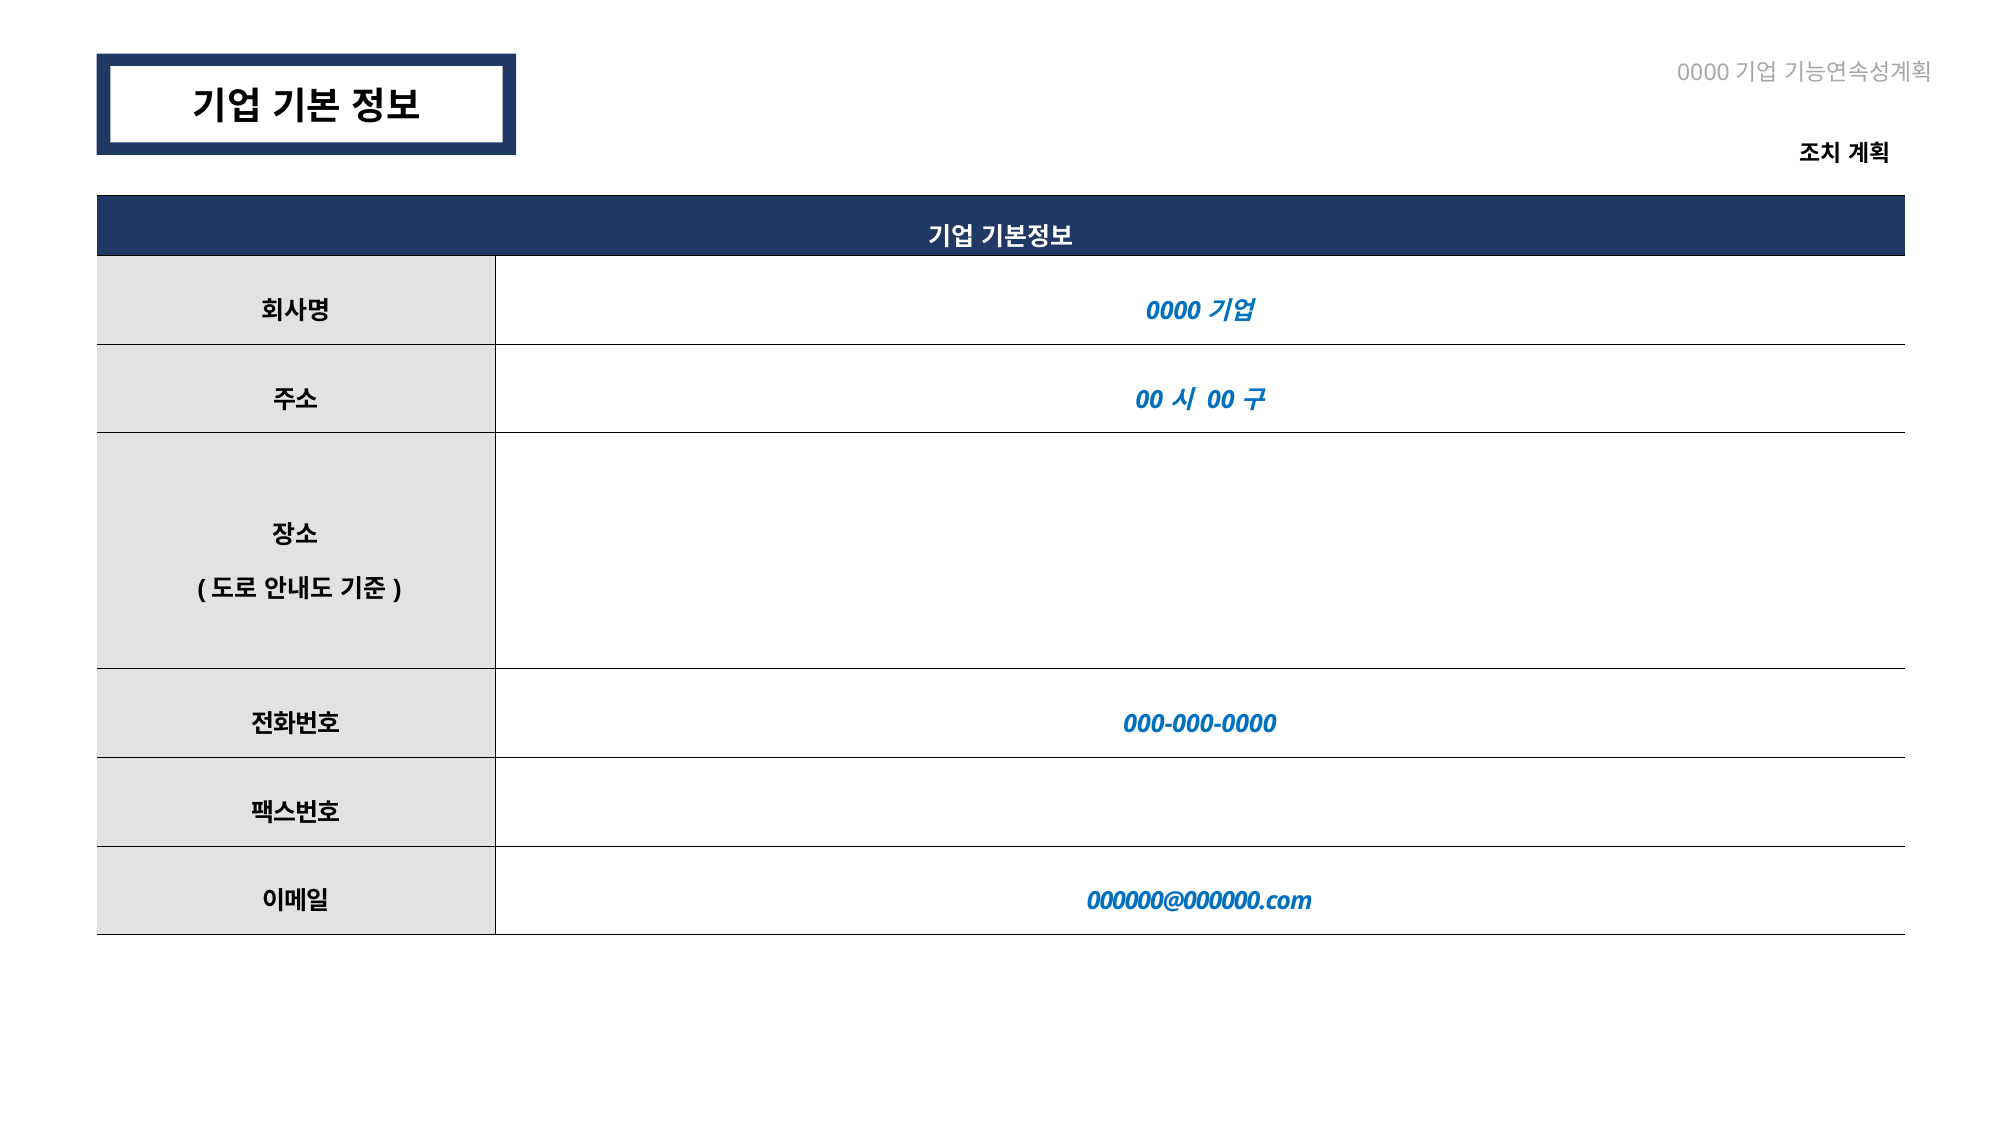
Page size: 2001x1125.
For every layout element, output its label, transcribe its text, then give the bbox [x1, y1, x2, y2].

table_cell 팩스번호 [97, 758, 495, 846]
table_cell 000000@000000.com [496, 847, 1905, 934]
table_cell 주소 [97, 345, 495, 432]
table_cell 000-000-0000 [496, 669, 1905, 757]
table_cell 회사명 [97, 256, 495, 344]
text_box 조치 계획 [1784, 130, 1906, 173]
table_cell [496, 758, 1905, 846]
table_cell [496, 433, 1905, 668]
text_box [96, 53, 517, 155]
table_cell 장소 (도로 안내도 기준) [97, 433, 495, 668]
table_cell 이메일 [97, 847, 495, 934]
table_cell 00시 00구 [496, 345, 1905, 432]
table_cell 전화번호 [97, 669, 495, 757]
table_cell 0000기업 [496, 256, 1905, 344]
table_header 기업 기본정보 [97, 196, 1905, 255]
text_box 0000기업 기능연속성계획 [1662, 50, 1949, 93]
